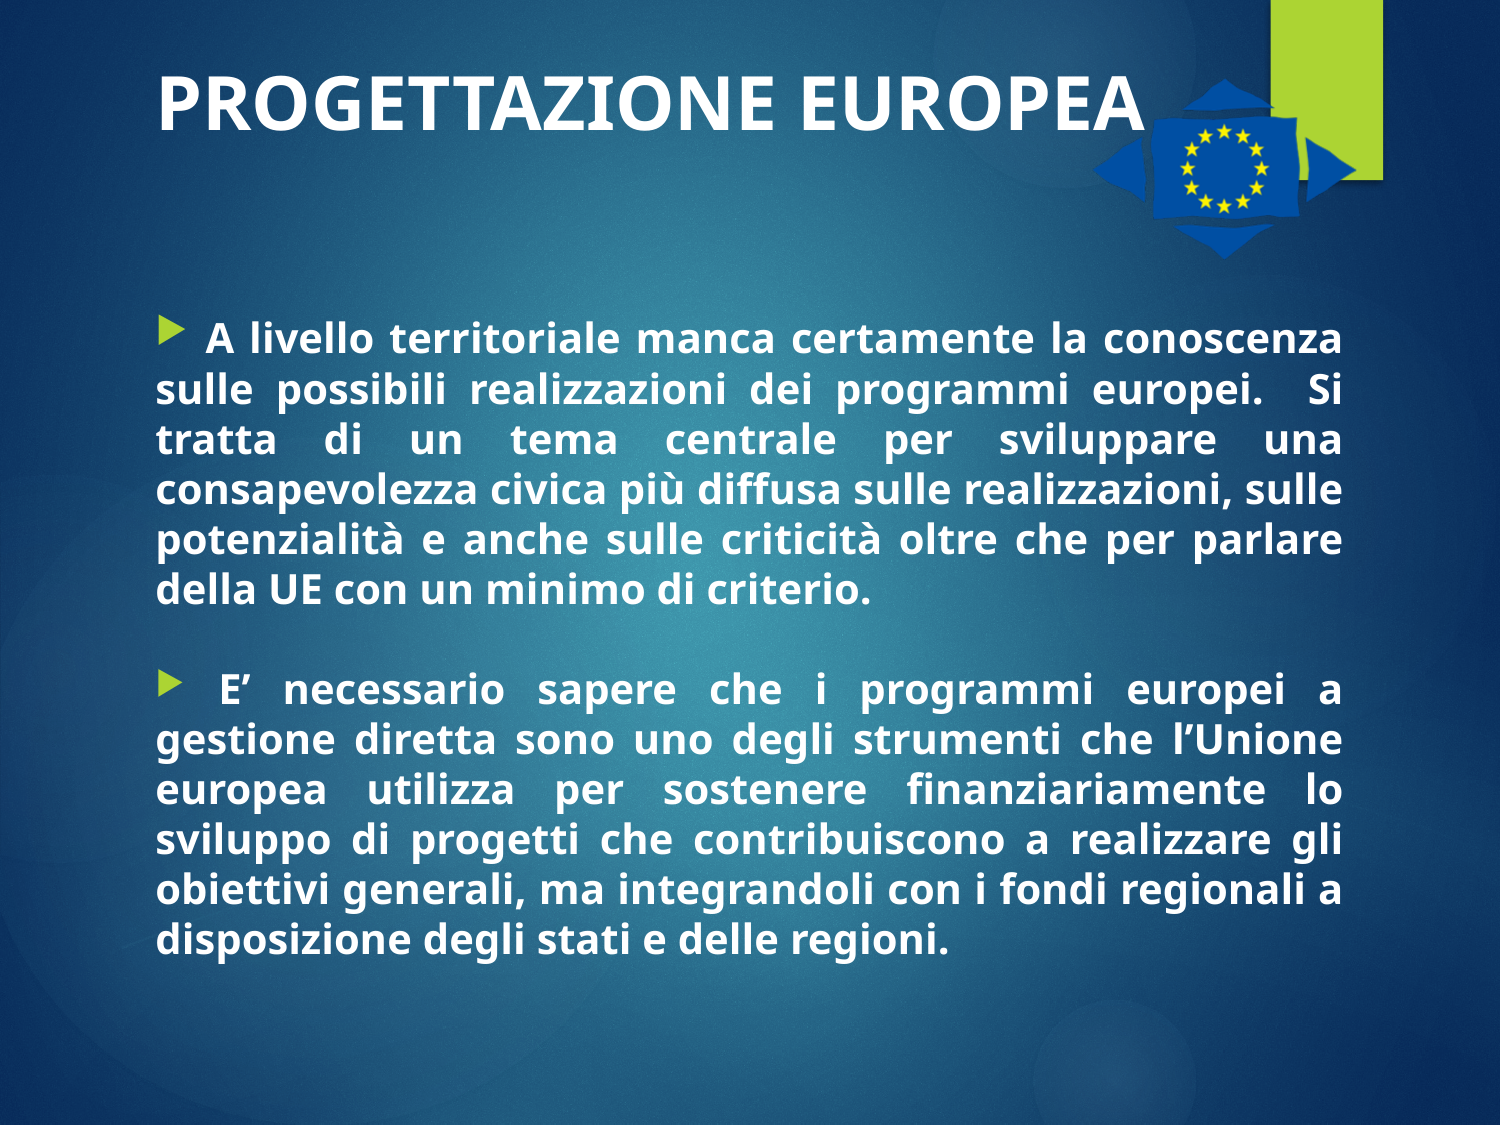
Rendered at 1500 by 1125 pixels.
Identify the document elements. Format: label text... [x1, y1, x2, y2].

title progettazione europea [140, 48, 1360, 291]
list A livello territoriale manca certamente la conoscenza sulle possibili realizzazioni dei programmi europei. Si tratta di un tema centrale per sviluppare una consapevolezza civica più diffusa sulle realizzazioni, sulle potenzialità e anche sulle criticità oltre che per parlare della UE con un minimo di criterio. E’ necessario sapere che i programmi europei a gestione diretta sono uno degli strumenti che l’Unione europea utilizza per sostenere finanziariamente lo sviluppo di progetti che contribuiscono a realizzare gli obiettivi generali, ma integrandoli con i fondi regionali a disposizione degli stati e delle regioni. [140, 300, 1360, 1014]
picture [1088, 76, 1360, 262]
